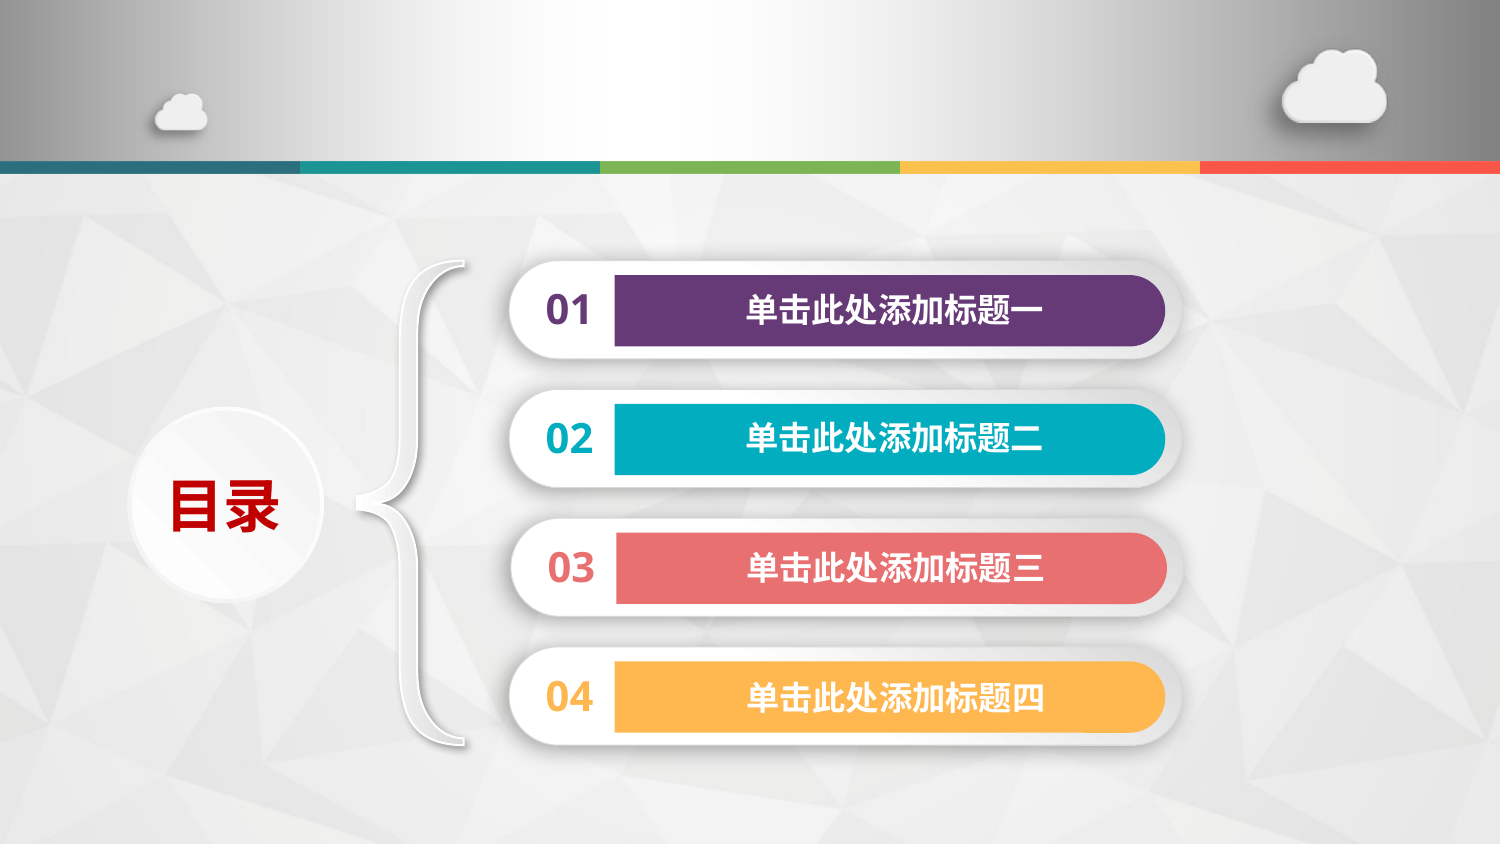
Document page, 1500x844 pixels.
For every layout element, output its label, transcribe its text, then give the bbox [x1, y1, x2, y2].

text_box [509, 646, 1182, 746]
picture [0, 0, 1500, 844]
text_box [509, 260, 1182, 359]
text_box 目录 [120, 469, 127, 540]
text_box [127, 406, 324, 603]
text_box [355, 259, 465, 747]
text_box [510, 518, 1184, 617]
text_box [509, 389, 1182, 488]
